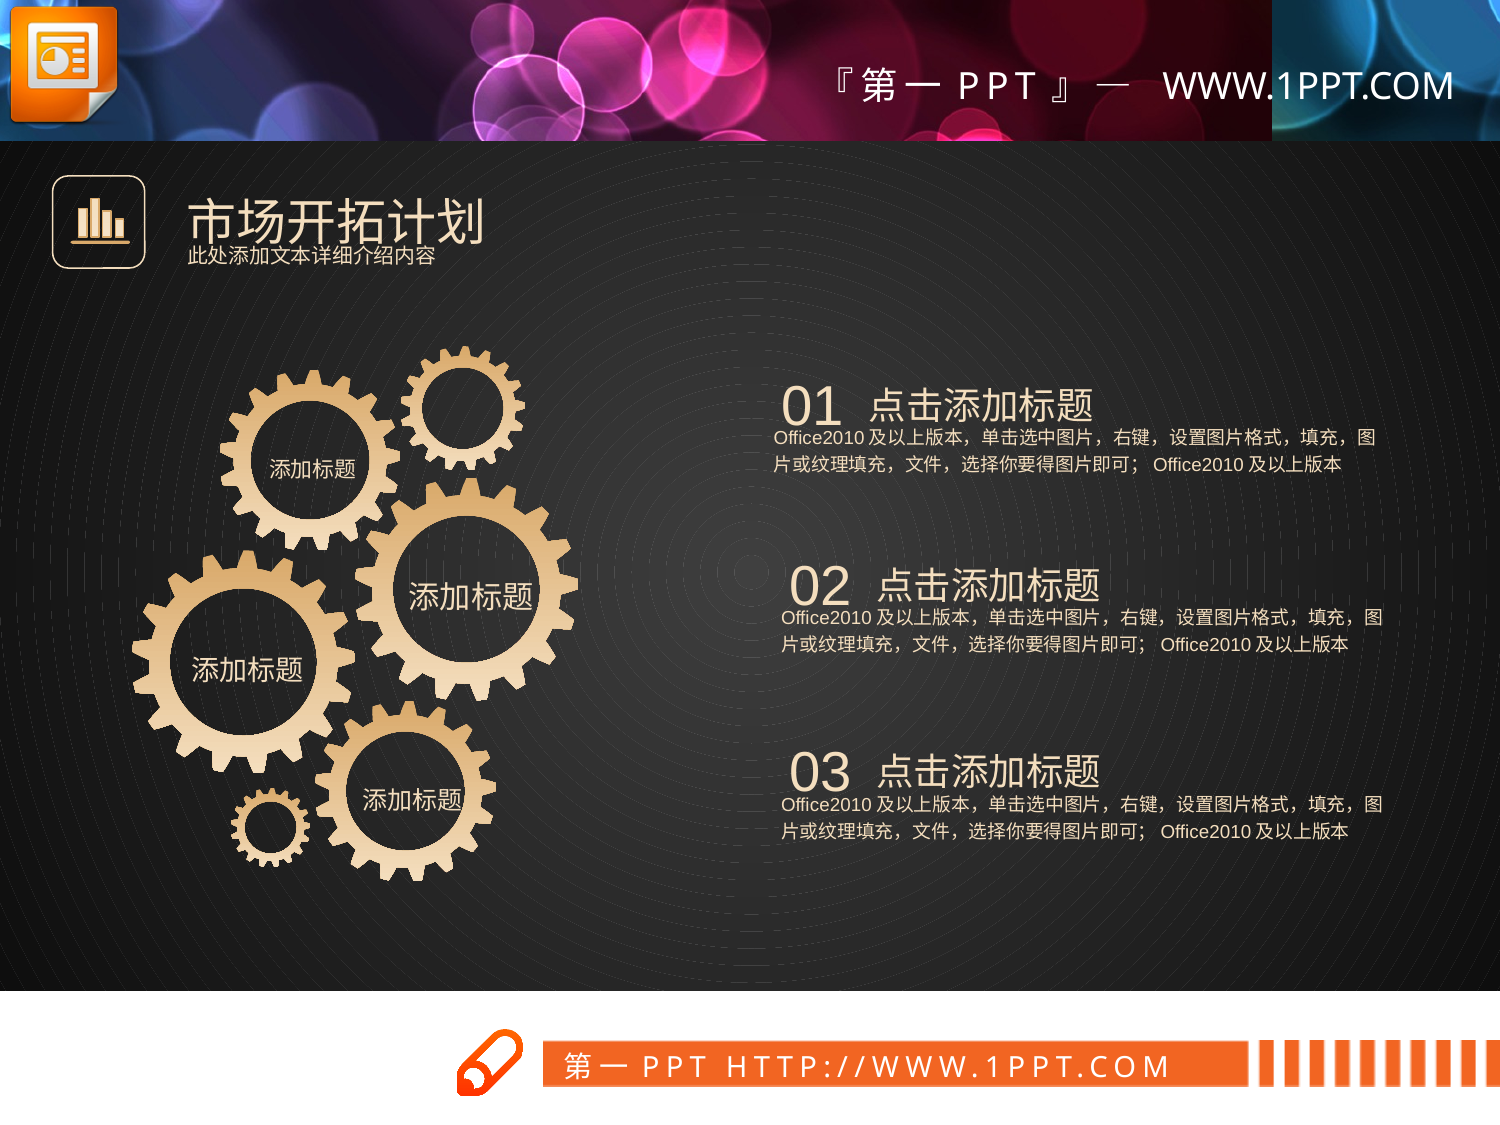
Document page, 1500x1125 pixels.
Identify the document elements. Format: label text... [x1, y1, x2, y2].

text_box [766, 714, 1400, 849]
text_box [354, 477, 579, 701]
picture [0, 0, 1500, 141]
text_box 此处添加文本详细介绍内容 [172, 230, 457, 273]
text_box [52, 175, 145, 269]
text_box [131, 550, 349, 774]
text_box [758, 348, 1392, 482]
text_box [314, 700, 497, 882]
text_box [766, 528, 1400, 662]
text_box 市场开拓计划 [171, 171, 526, 258]
picture [543, 1040, 1500, 1087]
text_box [219, 369, 401, 548]
text_box [231, 787, 309, 868]
text_box [406, 346, 526, 471]
